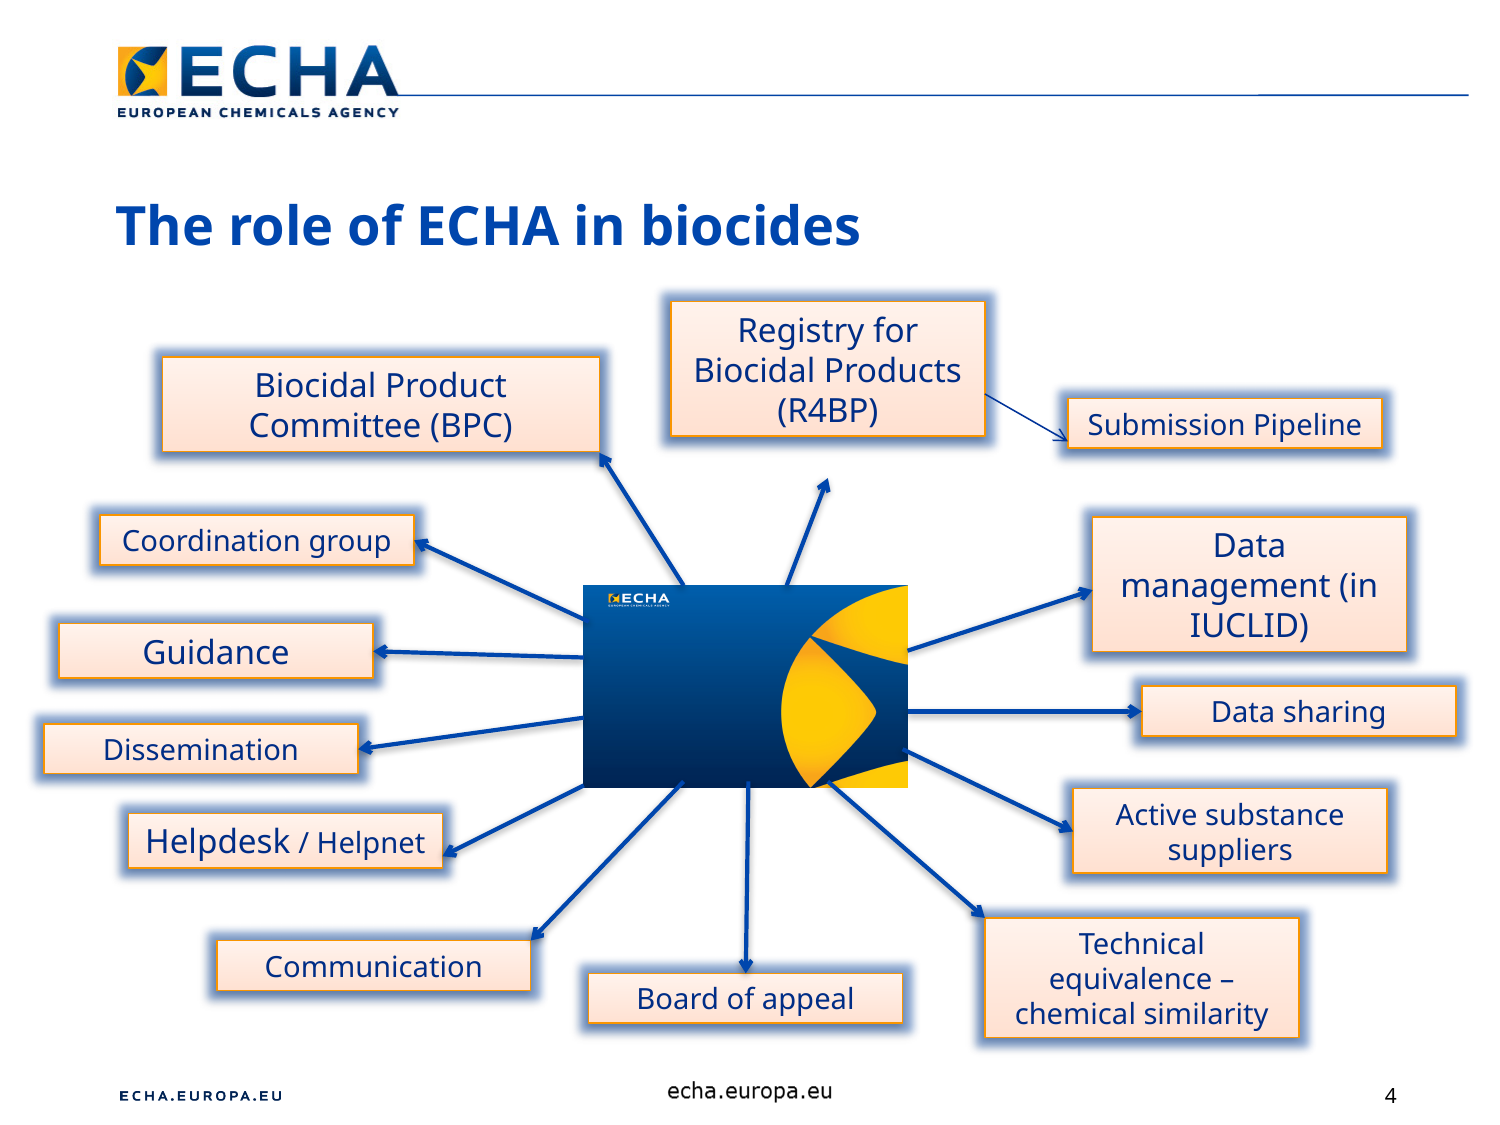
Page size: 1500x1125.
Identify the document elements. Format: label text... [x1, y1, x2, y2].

text_box Board of appeal [588, 973, 903, 1024]
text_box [530, 781, 684, 941]
title The role of ECHA in biocides [100, 183, 1446, 265]
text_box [745, 781, 749, 974]
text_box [372, 650, 585, 658]
text_box Data management (in IUCLID) [1092, 516, 1407, 652]
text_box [907, 589, 1093, 651]
text_box Communication [216, 940, 531, 991]
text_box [357, 717, 585, 750]
text_box Data sharing [1141, 685, 1457, 737]
text_box Dissemination [43, 723, 359, 774]
text_box Active substance suppliers [1072, 788, 1388, 874]
text_box Registry for Biocidal Products (R4BP) [670, 301, 986, 437]
slide_number 4 [1174, 1074, 1412, 1125]
text_box Guidance [58, 623, 374, 679]
text_box Coordination group [99, 514, 415, 566]
text_box Submission Pipeline [1069, 398, 1383, 449]
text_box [827, 781, 986, 919]
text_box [984, 393, 1069, 442]
text_box Technical equivalence – chemical similarity [984, 917, 1300, 1038]
picture [0, 0, 1500, 1125]
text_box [786, 477, 829, 586]
text_box Helpdesk / Helpnet [128, 813, 443, 869]
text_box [442, 785, 584, 857]
text_box Biocidal Product Committee (BPC) [162, 356, 600, 452]
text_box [902, 748, 1074, 832]
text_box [413, 540, 589, 622]
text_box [599, 452, 684, 586]
